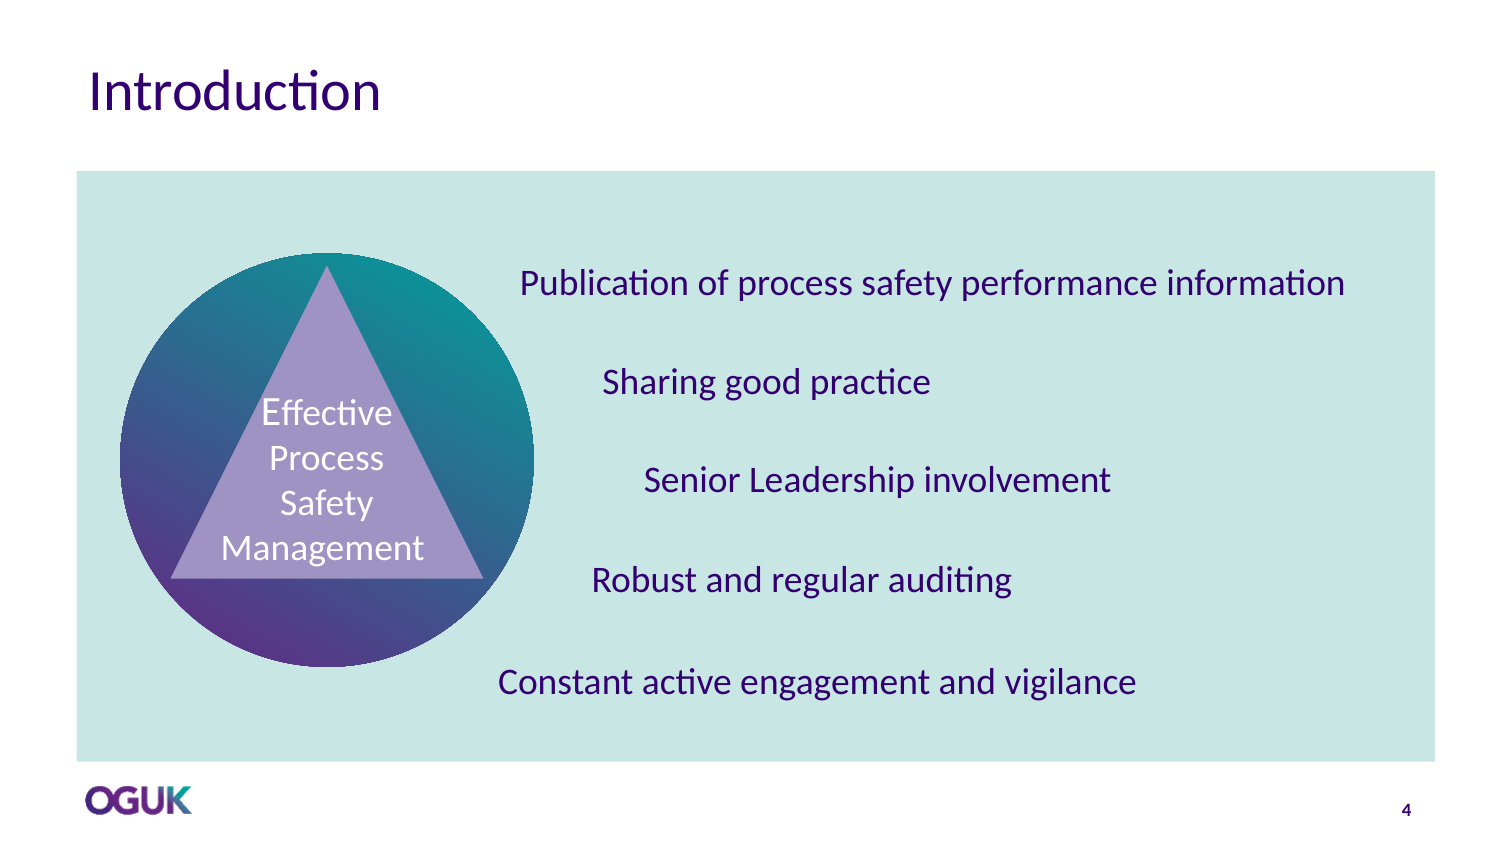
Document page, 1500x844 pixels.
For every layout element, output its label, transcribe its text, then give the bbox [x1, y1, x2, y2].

text_box [76, 170, 1436, 763]
picture [76, 778, 200, 822]
text_box [271, 263, 383, 375]
text_box Constant active engagement and vigilance [483, 649, 1234, 710]
text_box [168, 519, 486, 580]
text_box [119, 252, 535, 668]
text_box Senior Leadership involvement [643, 454, 1113, 500]
slide_number 4 [1352, 800, 1412, 818]
text_box Sharing good practice [602, 356, 932, 402]
text_box Publication of process safety performance information [519, 258, 1347, 304]
title Introduction [88, 38, 1412, 145]
text_box Effective Process Safety Management [199, 375, 455, 576]
text_box Robust and regular auditing [591, 555, 1014, 601]
